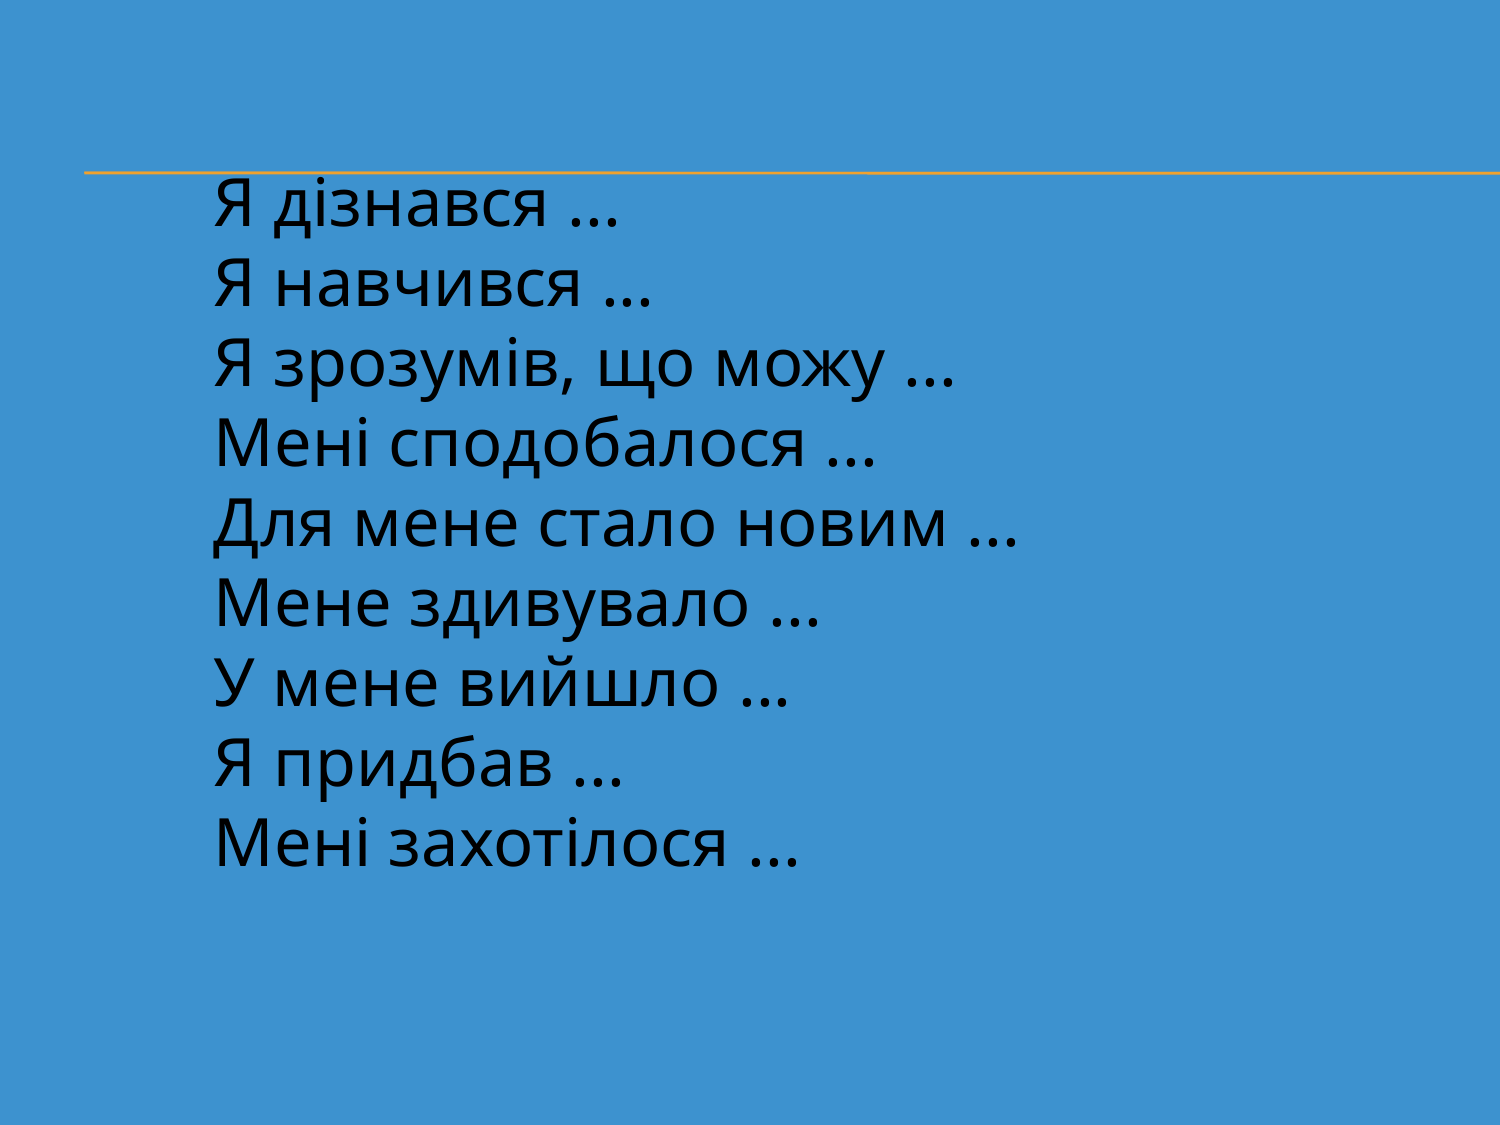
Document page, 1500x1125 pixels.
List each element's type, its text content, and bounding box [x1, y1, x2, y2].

text_box Я дізнався ... Я навчився ... Я зрозумів, що можу ... Мені сподобалося ... Для мене стало новим ... Мене здивувало ... У мене вийшло ... Я придбав ... Мені захотілося ... [199, 152, 1125, 887]
